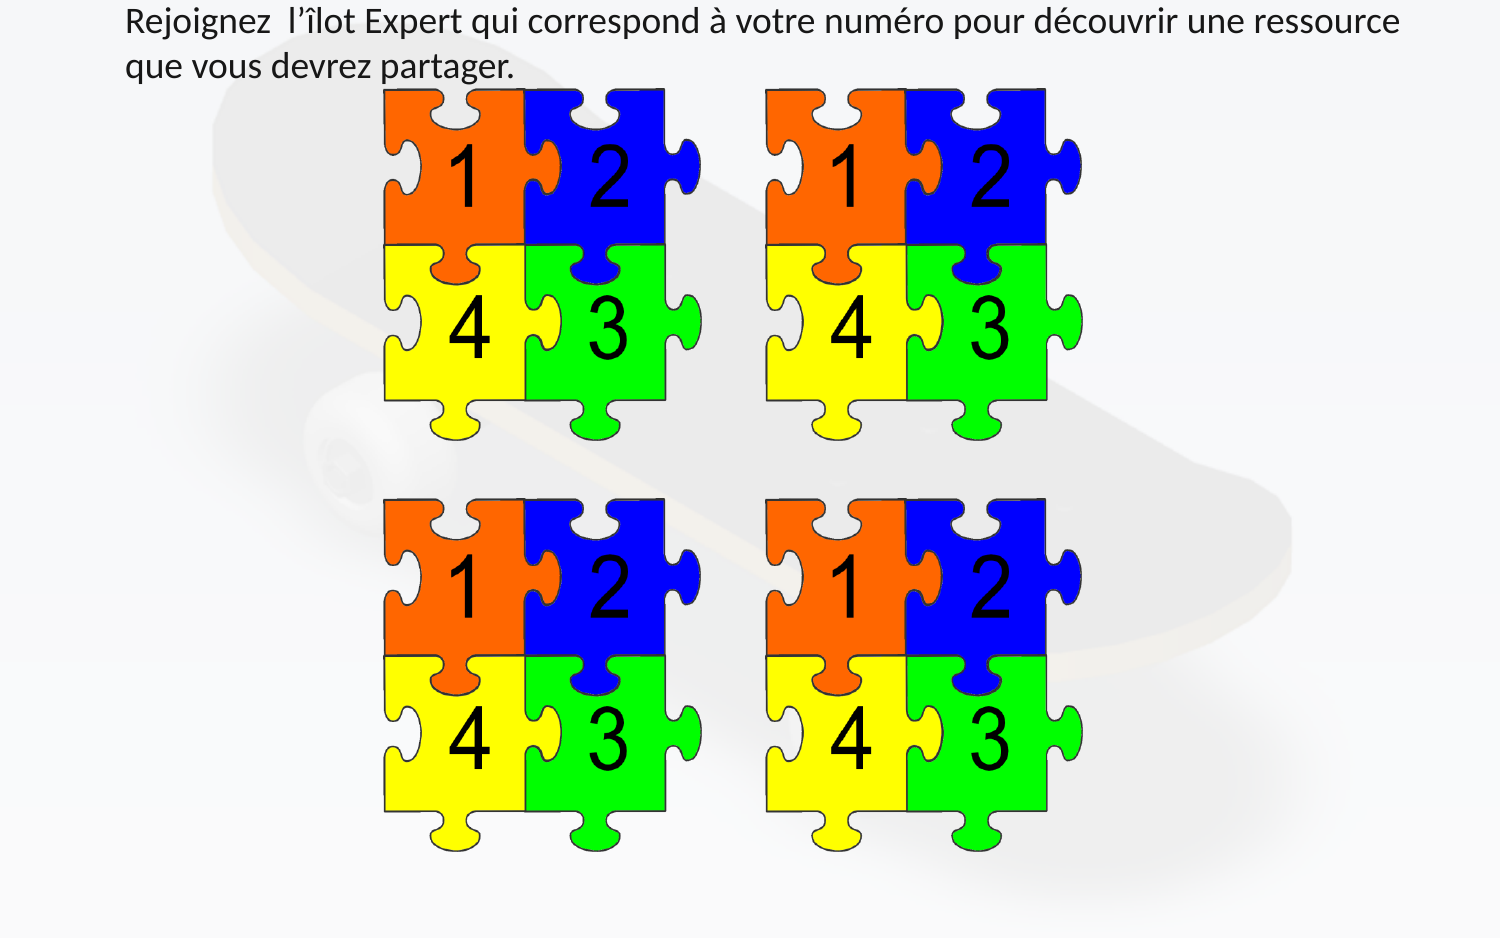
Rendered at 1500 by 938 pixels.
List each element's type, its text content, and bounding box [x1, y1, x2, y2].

picture [0, 0, 1500, 938]
text_box Rejoignez l’îlot Expert qui correspond à votre numéro pour découvrir une ressource que vous devrez partager. [110, 0, 1457, 94]
